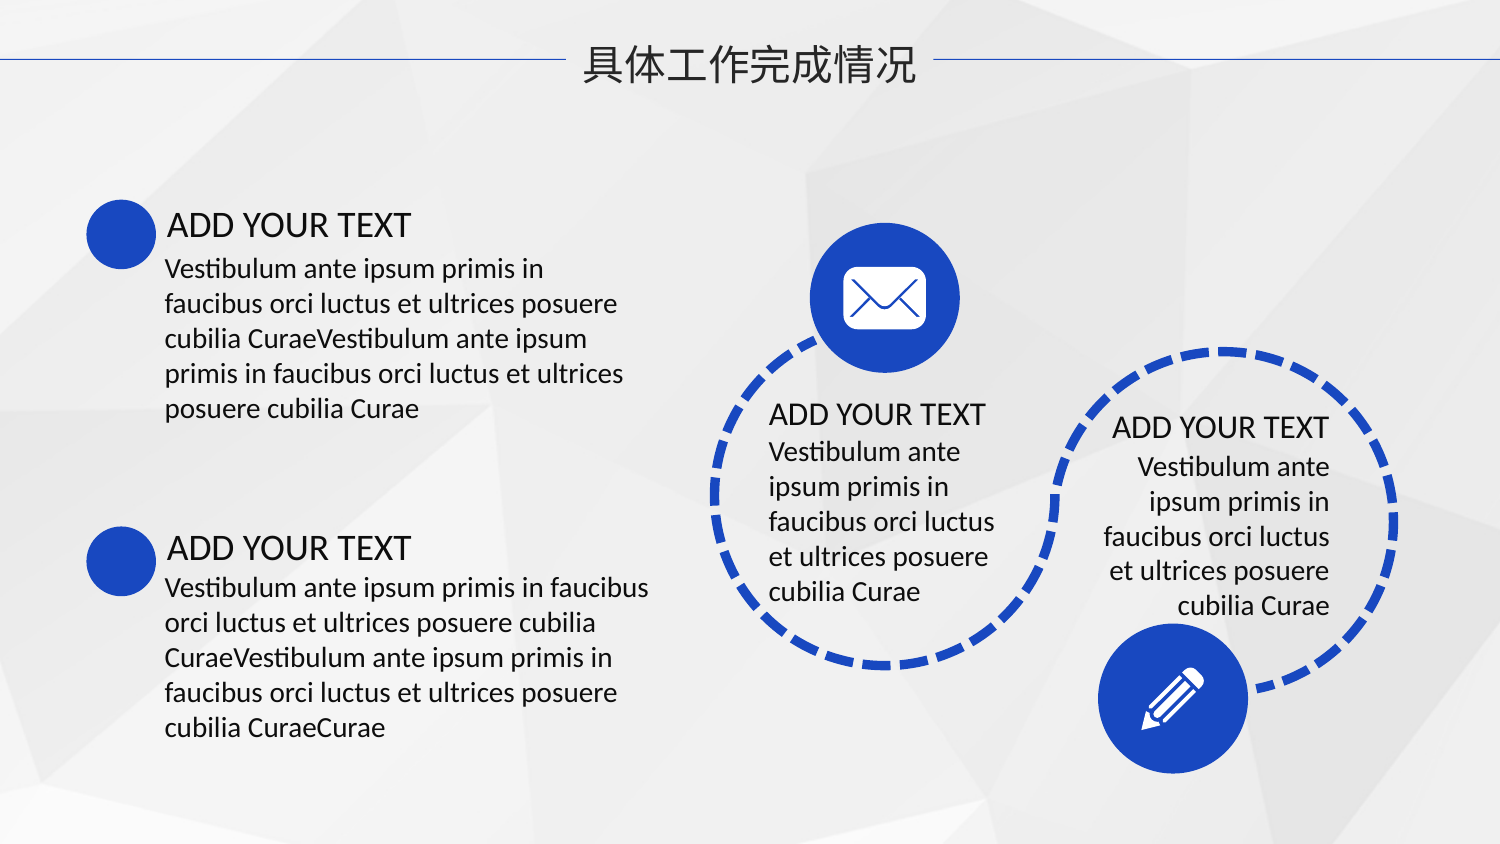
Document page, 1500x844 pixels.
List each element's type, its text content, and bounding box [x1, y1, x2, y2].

text_box [755, 344, 835, 384]
picture [0, 0, 1500, 844]
text_box [1024, 494, 1056, 595]
text_box 具体工作完成情况 [568, 31, 932, 97]
text_box [1105, 350, 1342, 398]
text_box [86, 526, 156, 597]
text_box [809, 222, 961, 374]
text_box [1097, 623, 1249, 774]
text_box [762, 615, 1007, 667]
text_box Vestibulum ante ipsum primis in faucibus orci luctus et ultrices posuere cubilia CuraeVestibulum ante ipsum primis in faucibus orci luctus et ultrices posuere cubilia Curae [149, 241, 656, 432]
text_box Vestibulum ante ipsum primis in faucibus orci luctus et ultrices posuere cubilia CuraeVestibulum ante ipsum primis in faucibus orci luctus et ultrices posuere cubilia CuraeCurae [149, 560, 679, 786]
text_box ADD YOUR TEXT [152, 516, 449, 576]
text_box ADD YOUR TEXT [1047, 398, 1345, 453]
text_box [1253, 401, 1395, 690]
text_box [713, 386, 753, 605]
text_box ADD YOUR TEXT [753, 384, 1051, 439]
text_box ADD YOUR TEXT [152, 193, 449, 253]
text_box Vestibulum ante ipsum primis in faucibus orci luctus et ultrices posuere cubilia Curae [753, 439, 1024, 615]
text_box [1056, 453, 1075, 490]
text_box [86, 199, 156, 270]
text_box Vestibulum ante ipsum primis in faucibus orci luctus et ultrices posuere cubilia Curae [1075, 453, 1345, 629]
